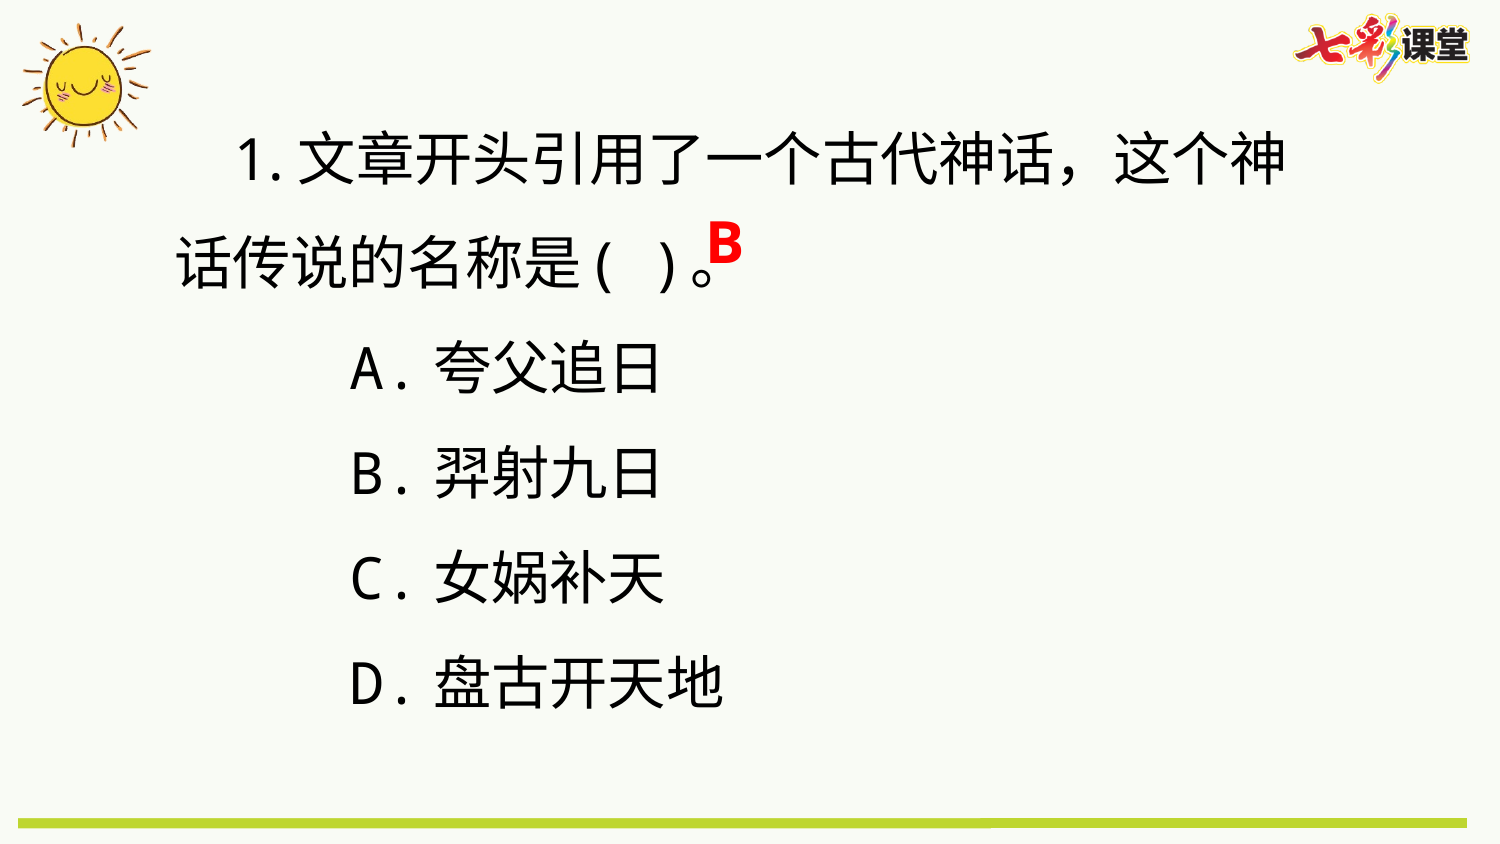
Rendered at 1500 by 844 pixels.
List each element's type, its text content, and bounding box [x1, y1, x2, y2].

picture [1291, 9, 1472, 87]
text_box 1.文章开头引用了一个古代神话，这个神话传说的名称是( )。 A.夸父追日 B.羿射九日 C.女娲补天 D.盘古开天地 [159, 79, 1353, 724]
picture [0, 0, 173, 172]
picture [18, 771, 1467, 844]
text_box B [690, 197, 787, 283]
